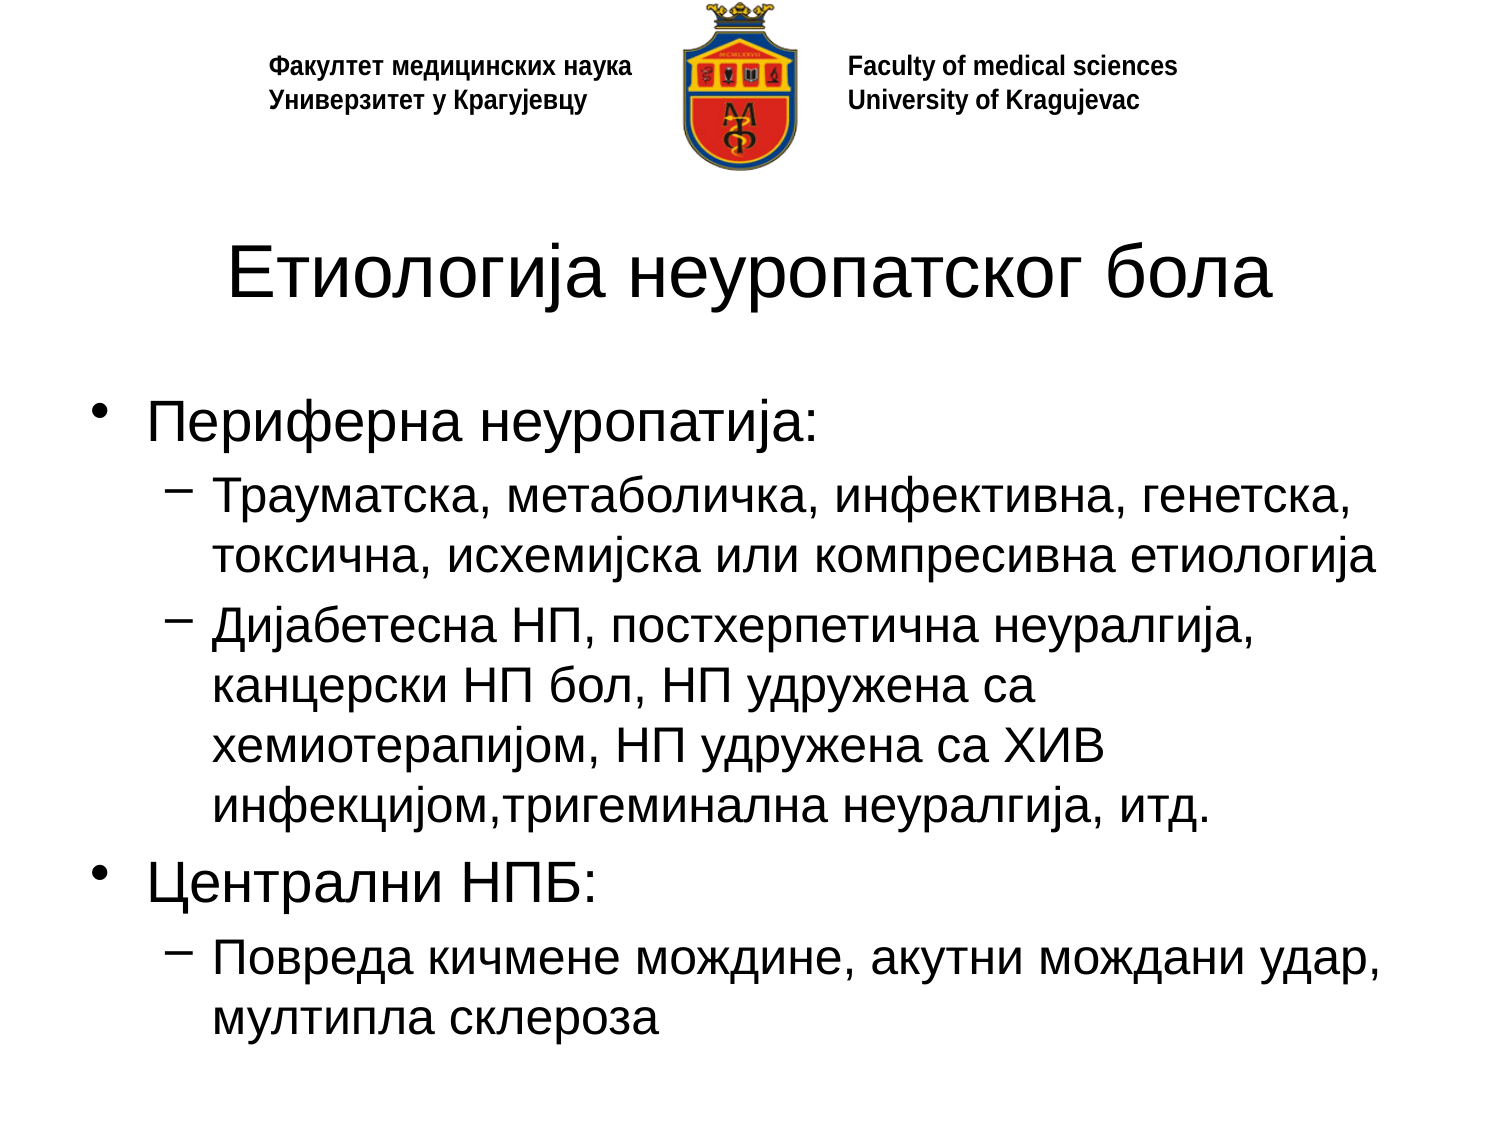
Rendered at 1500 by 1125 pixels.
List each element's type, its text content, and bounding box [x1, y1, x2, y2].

title Етиологија неуропатског бола [74, 173, 1426, 362]
list Периферна неуропатија: Трауматска, метаболичка, инфективна, генетска, токсична, исхемијска или компресивна етиологија Дијабетесна НП, постхерпетична неуралгија, канцерски НП бол, НП удружена са хемиотерапијом, НП удружена са ХИВ инфекцијом,тригеминална неуралгија, итд. Централни НПБ: Повреда кичмене мождине, акутни мождани удар, мултипла склероза [74, 374, 1448, 1118]
